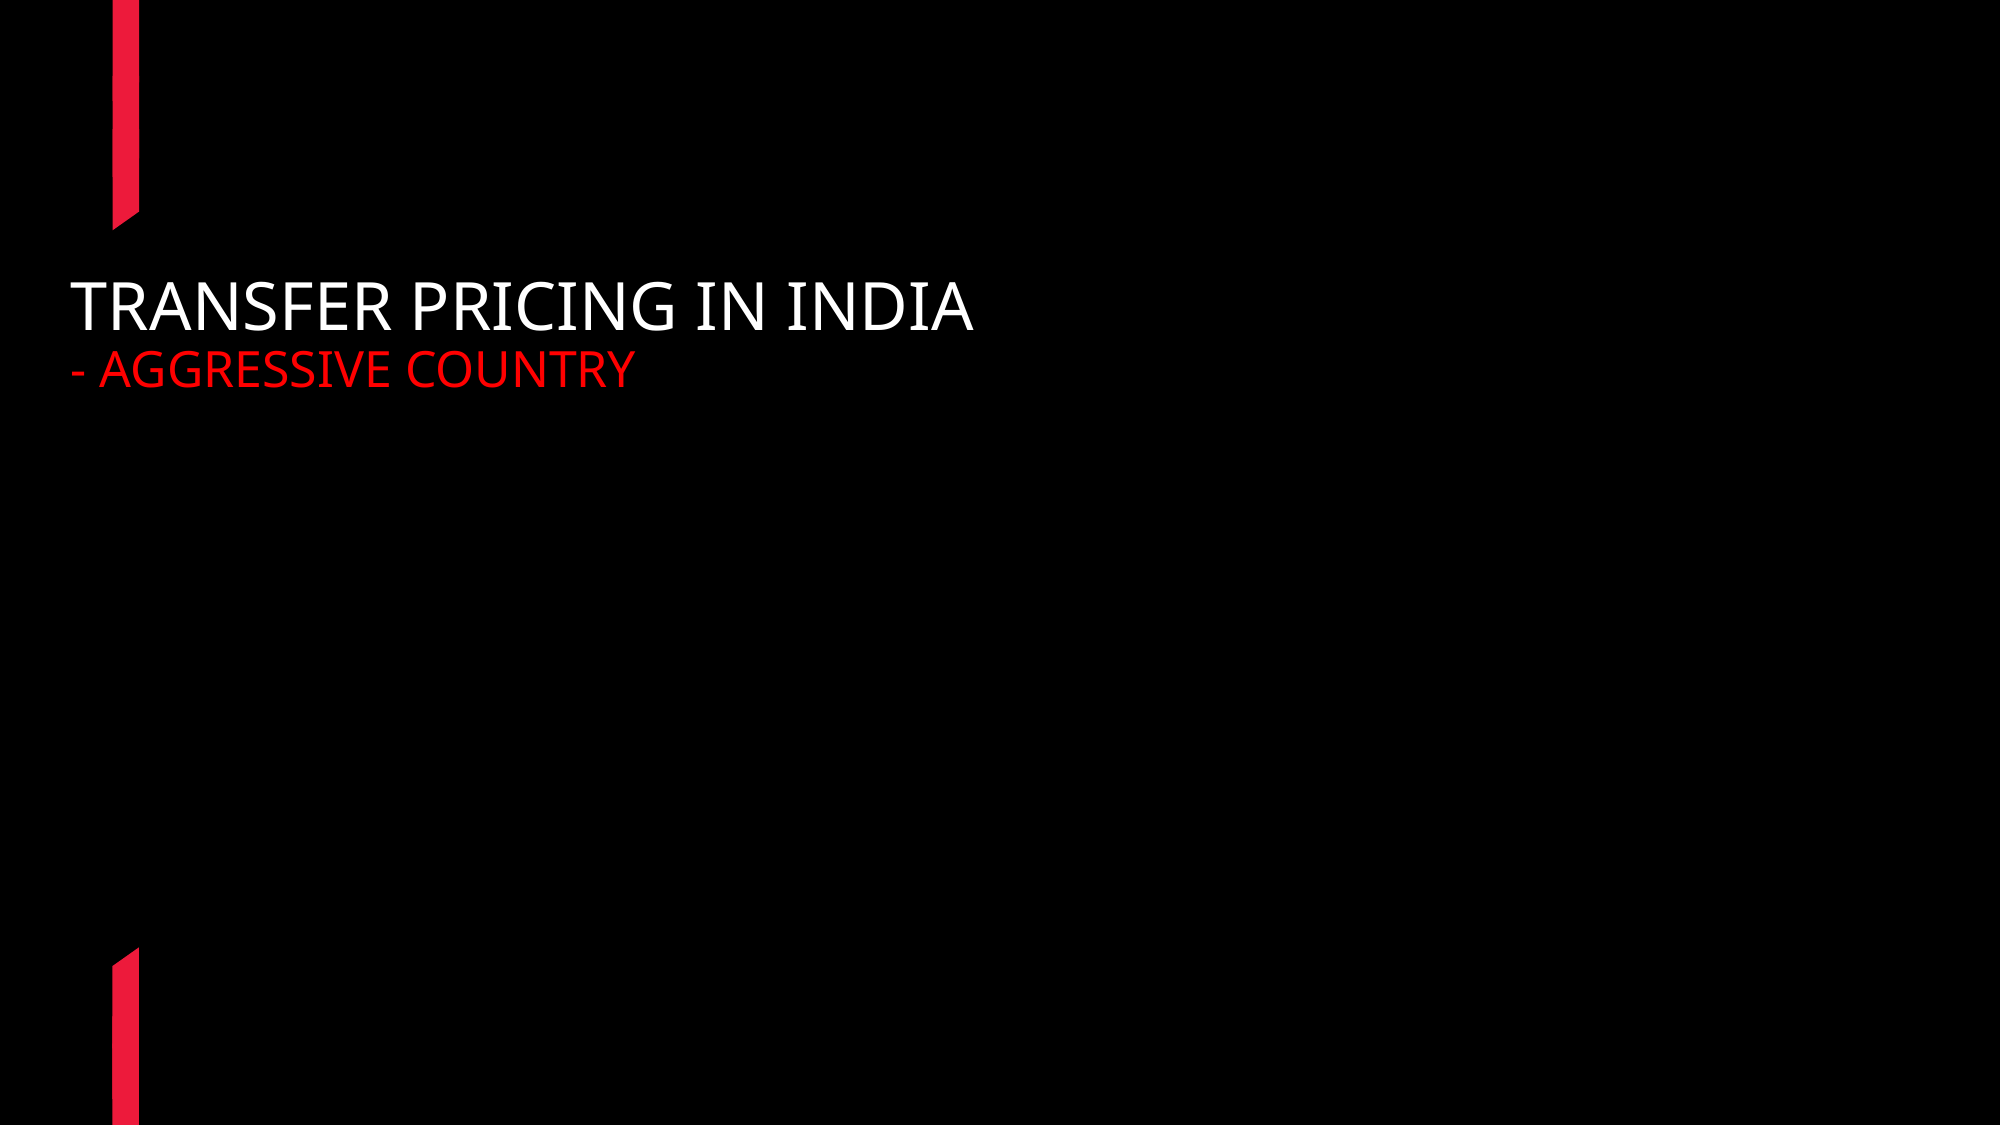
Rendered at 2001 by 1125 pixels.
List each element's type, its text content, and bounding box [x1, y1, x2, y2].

title TRANSFER PRICING IN INDIA - AGGRESSIVE COUNTRY [70, 272, 1843, 401]
